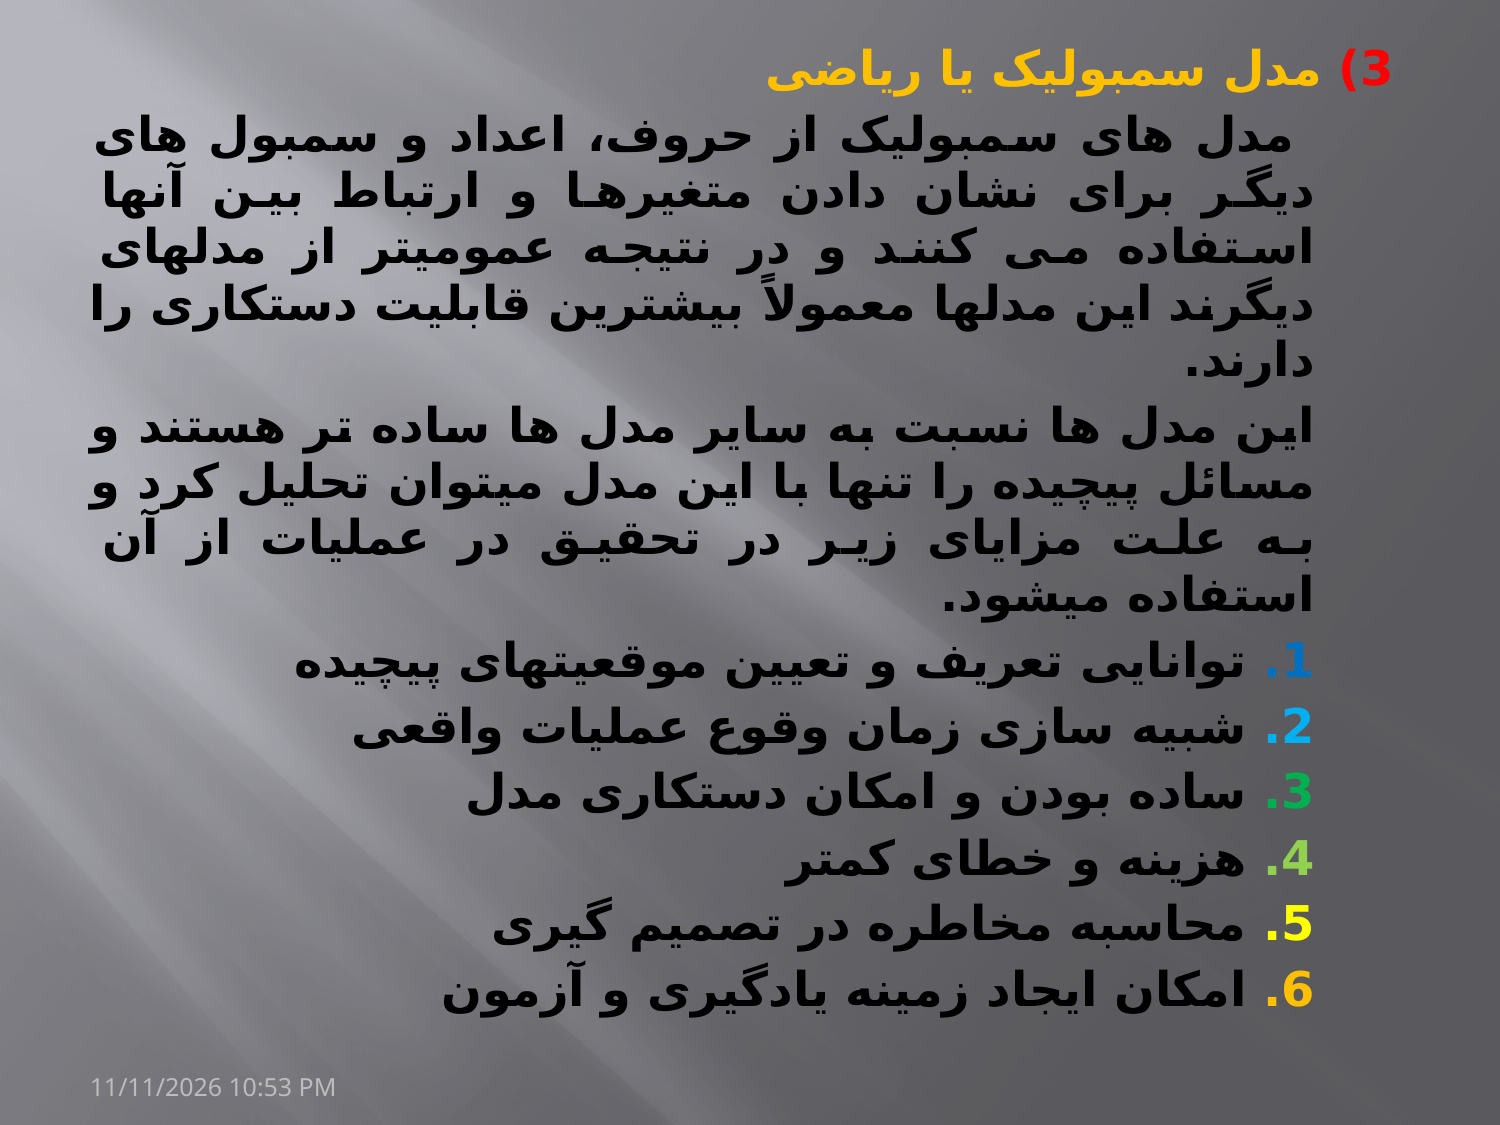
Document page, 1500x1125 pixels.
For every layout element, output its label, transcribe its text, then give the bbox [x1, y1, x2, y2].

list 3) مدل سمبولیک یا ریاضی مدل های سمبولیک از حروف، اعداد و سمبول های دیگر برای نشان دادن متغیرها و ارتباط بین آنها استفاده می کنند و در نتیجه عمومی­تر از مدل­های دیگرند این مدل­ها معمولاً بیشترین قابلیت دستکاری را دارند. این مدل ها نسبت به سایر مدل ها ساده تر هستند و مسائل پیچیده را تنها با این مدل می­توان تحلیل کرد و به علت مزایای زیر در تحقیق در عملیات از آن استفاده می­شود. 1. توانایی تعریف و تعیین موقعیت­های پیچیده 2. شبیه سازی زمان وقوع عملیات واقعی 3. ساده بودن و امکان دستکاری مدل 4. هزینه و خطای کمتر 5. محاسبه مخاطره در تصمیم گیری 6. امکان ایجاد زمینه یادگیری و آزمون [75, 30, 1425, 1035]
slide_number 20/مارس/1 [75, 1052, 425, 1113]
